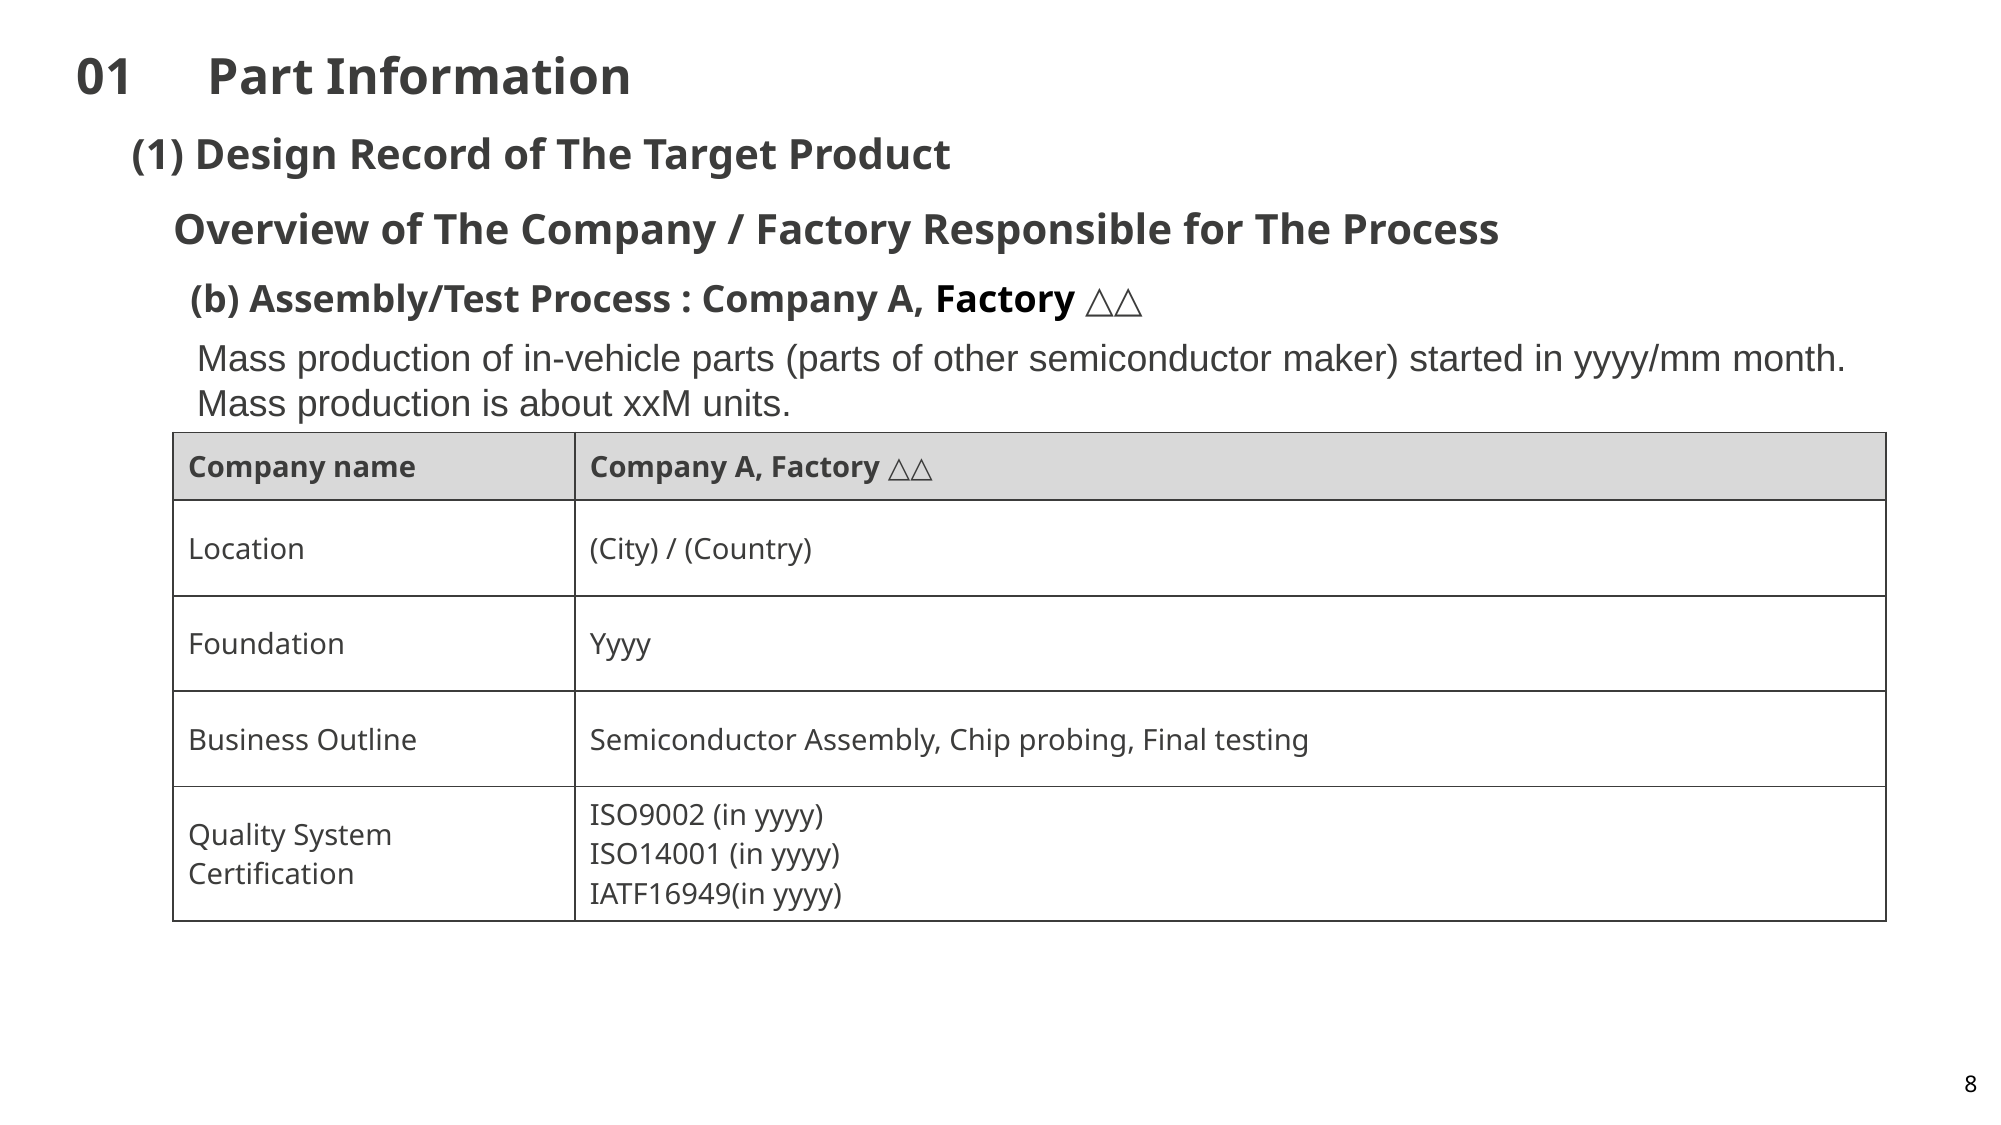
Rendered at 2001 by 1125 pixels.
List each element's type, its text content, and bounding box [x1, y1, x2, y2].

text_box Overview of The Company / Factory Responsible for The Process [173, 196, 1650, 271]
table_cell Foundation [174, 597, 574, 690]
table_cell (City) / (Country) [576, 501, 1885, 595]
table_cell Business Outline [174, 692, 574, 786]
table_cell ISO9002 (in yyyy) ISO14001 (in yyyy) IATF16949(in yyyy) [576, 787, 1885, 920]
text_box (1) Design Record of The Target Product [54, 121, 1237, 197]
text_box (b) Assembly/Test Process : Company A, Factory △△ [175, 271, 1437, 327]
table_cell Semiconductor Assembly, Chip probing, Final testing [576, 692, 1885, 786]
table_cell Quality System Certification [174, 787, 574, 920]
table_cell Location [174, 501, 574, 595]
title 01 Part Information [0, 0, 1877, 123]
text_box Mass production of in-vehicle parts (parts of other semiconductor maker) started in yyyy/mm month. Mass production is about xxM units. [182, 326, 1863, 432]
table_cell Yyyy [576, 597, 1885, 690]
table_header Company name [174, 433, 574, 499]
table_header Company A, Factory △△ [576, 433, 1885, 499]
